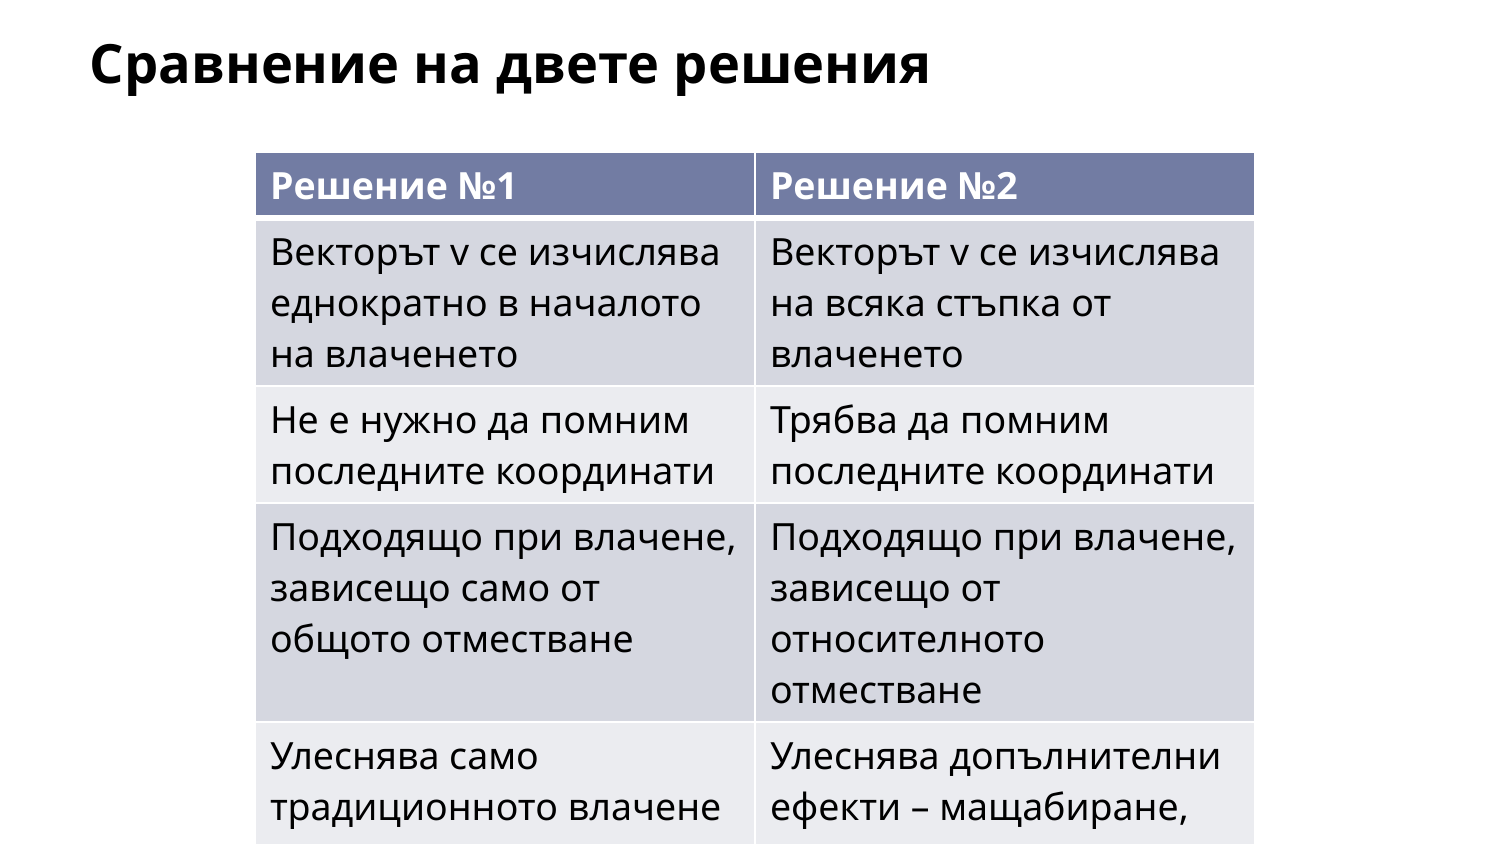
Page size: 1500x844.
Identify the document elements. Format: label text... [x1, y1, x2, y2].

list Сравнение на двете решения [75, 21, 1475, 835]
table_cell Трябва да помним последните координати [756, 387, 1254, 502]
table_cell Векторът v се изчислява на всяка стъпка от влаченето [756, 221, 1254, 385]
table_cell Не е нужно да помним последните координати [256, 387, 754, 502]
table_cell Улеснява само традиционното влачене [256, 723, 754, 844]
table_cell Подходящо при влачене, зависещо от относителното отместване [756, 504, 1254, 721]
table_header Решение №2 [756, 153, 1254, 215]
table_cell Подходящо при влачене, зависещо само от общото отместване [256, 504, 754, 721]
table_cell Векторът v се изчислява еднократно в началото на влаченето [256, 221, 754, 385]
table_header Решение №1 [256, 153, 754, 215]
table_cell Улеснява допълнителни ефекти – мащабиране, инерция и т.н. [756, 723, 1254, 844]
